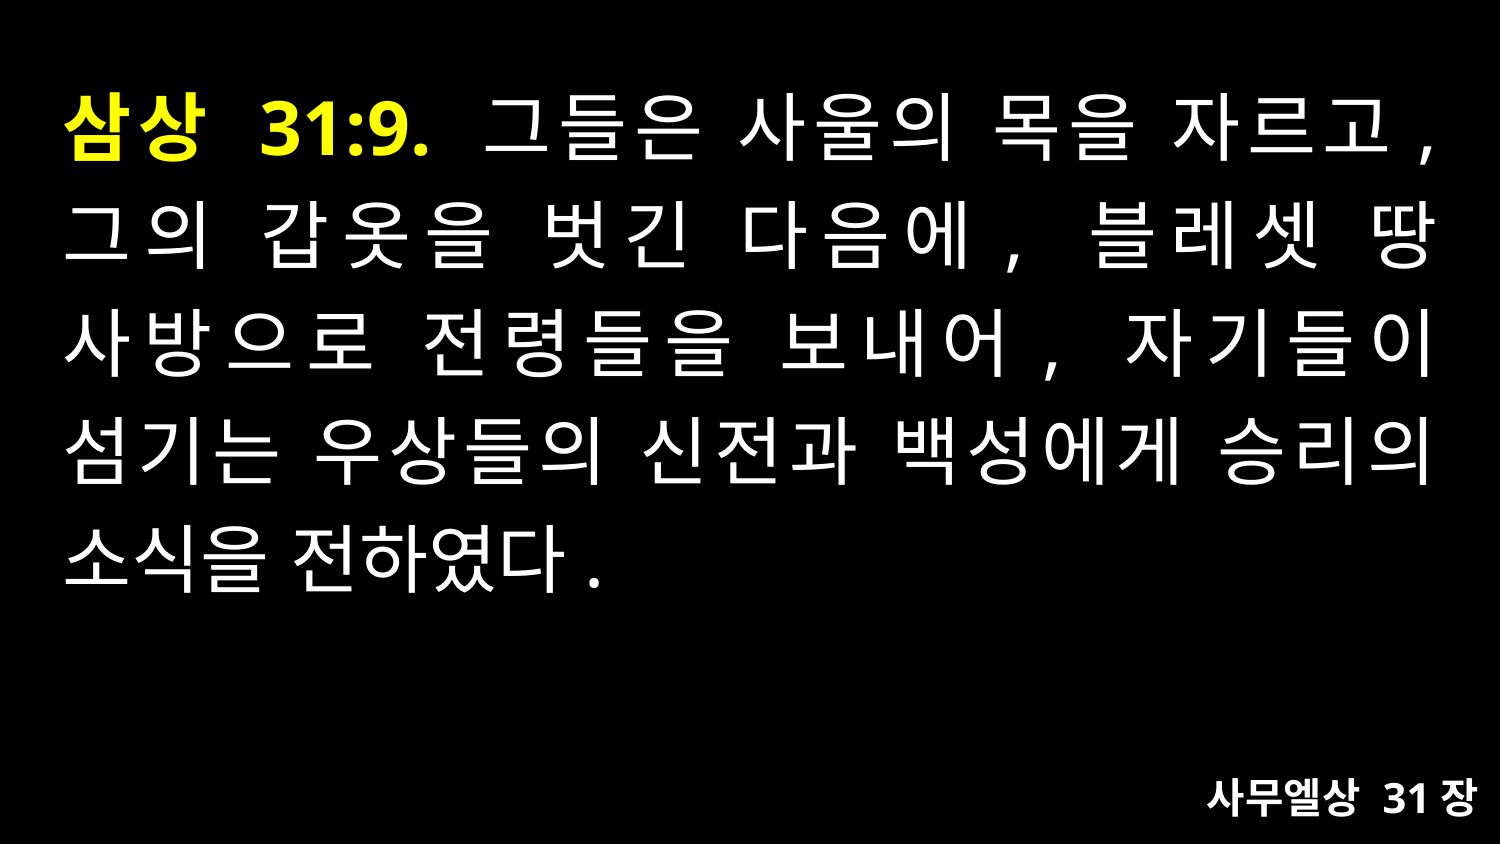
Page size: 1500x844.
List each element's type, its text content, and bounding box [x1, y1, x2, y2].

subtitle 사무엘상 31장 [916, 770, 1500, 844]
title 삼상 31:9. 그들은 사울의 목을 자르고, 그의 갑옷을 벗긴 다음에, 블레셋 땅 사방으로 전령들을 보내어, 자기들이 섬기는 우상들의 신전과 백성에게 승리의 소식을 전하였다. [0, 0, 1500, 844]
